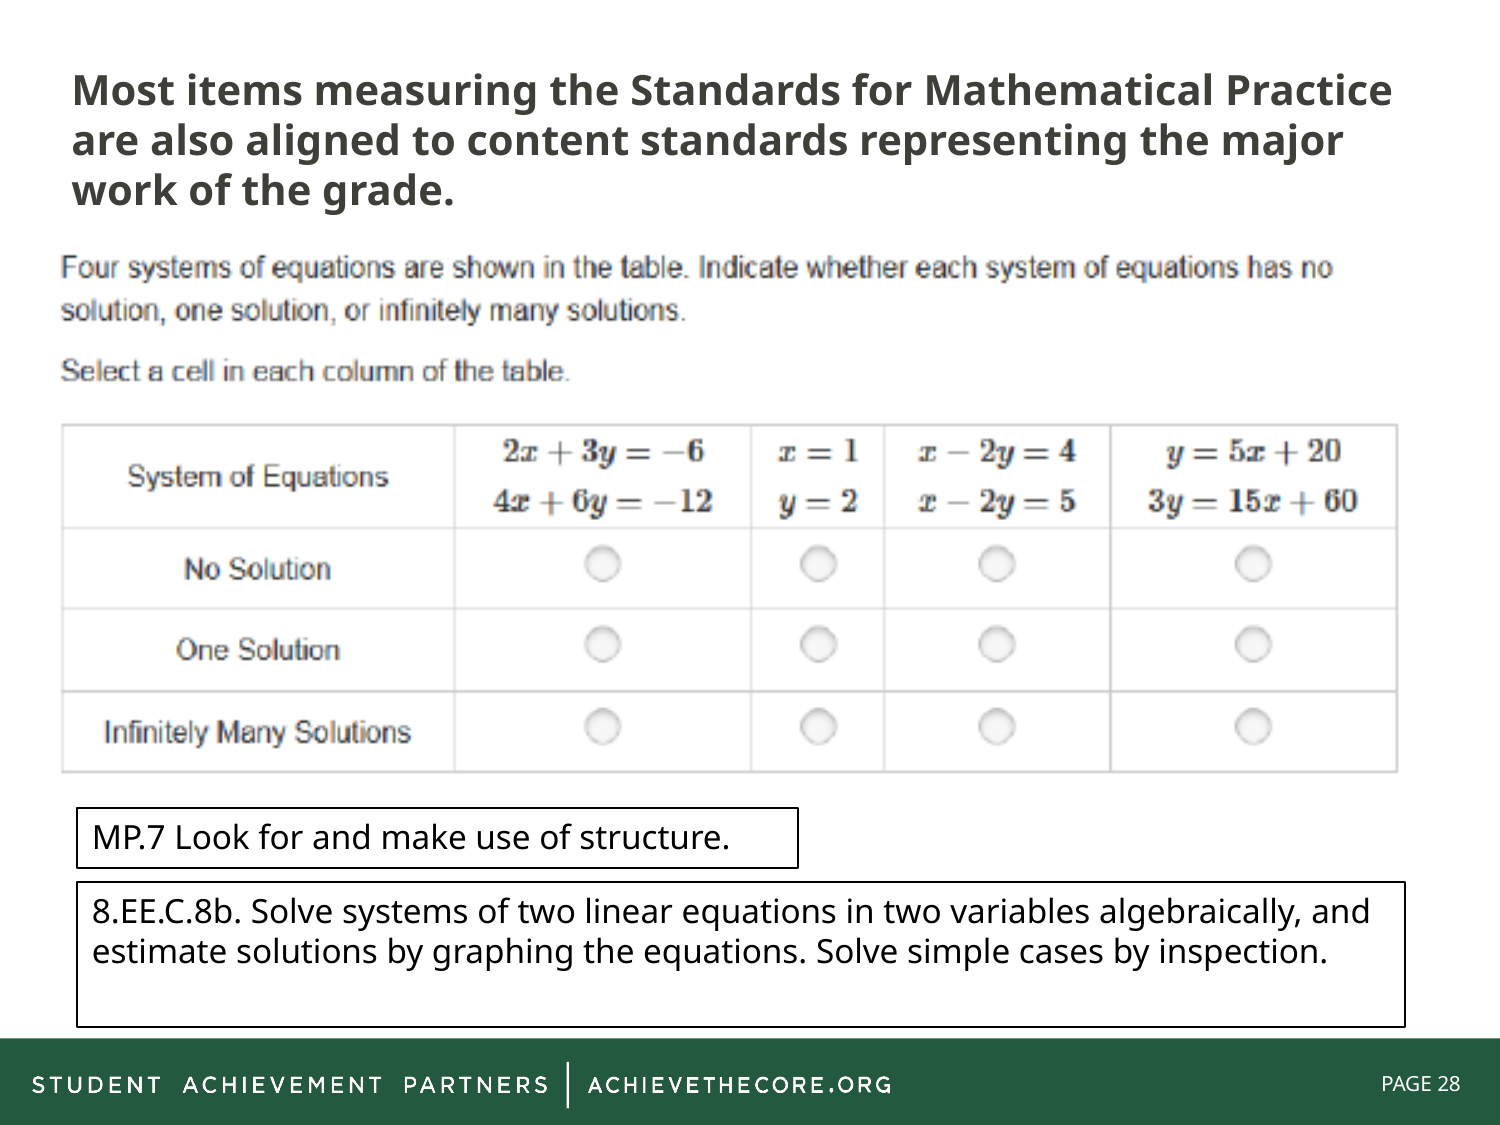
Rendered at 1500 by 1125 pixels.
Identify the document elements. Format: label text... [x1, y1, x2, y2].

title Most items measuring the Standards for Mathematical Practice are also aligned to content standards representing the major work of the grade. [56, 45, 1425, 233]
picture [47, 241, 1419, 795]
text_box 8.EE.C.8b. Solve systems of two linear equations in two variables algebraically, and estimate solutions by graphing the equations. Solve simple cases by inspection. [76, 882, 1405, 1028]
picture [12, 1055, 911, 1112]
text_box MP.7 Look for and make use of structure. [76, 808, 799, 868]
